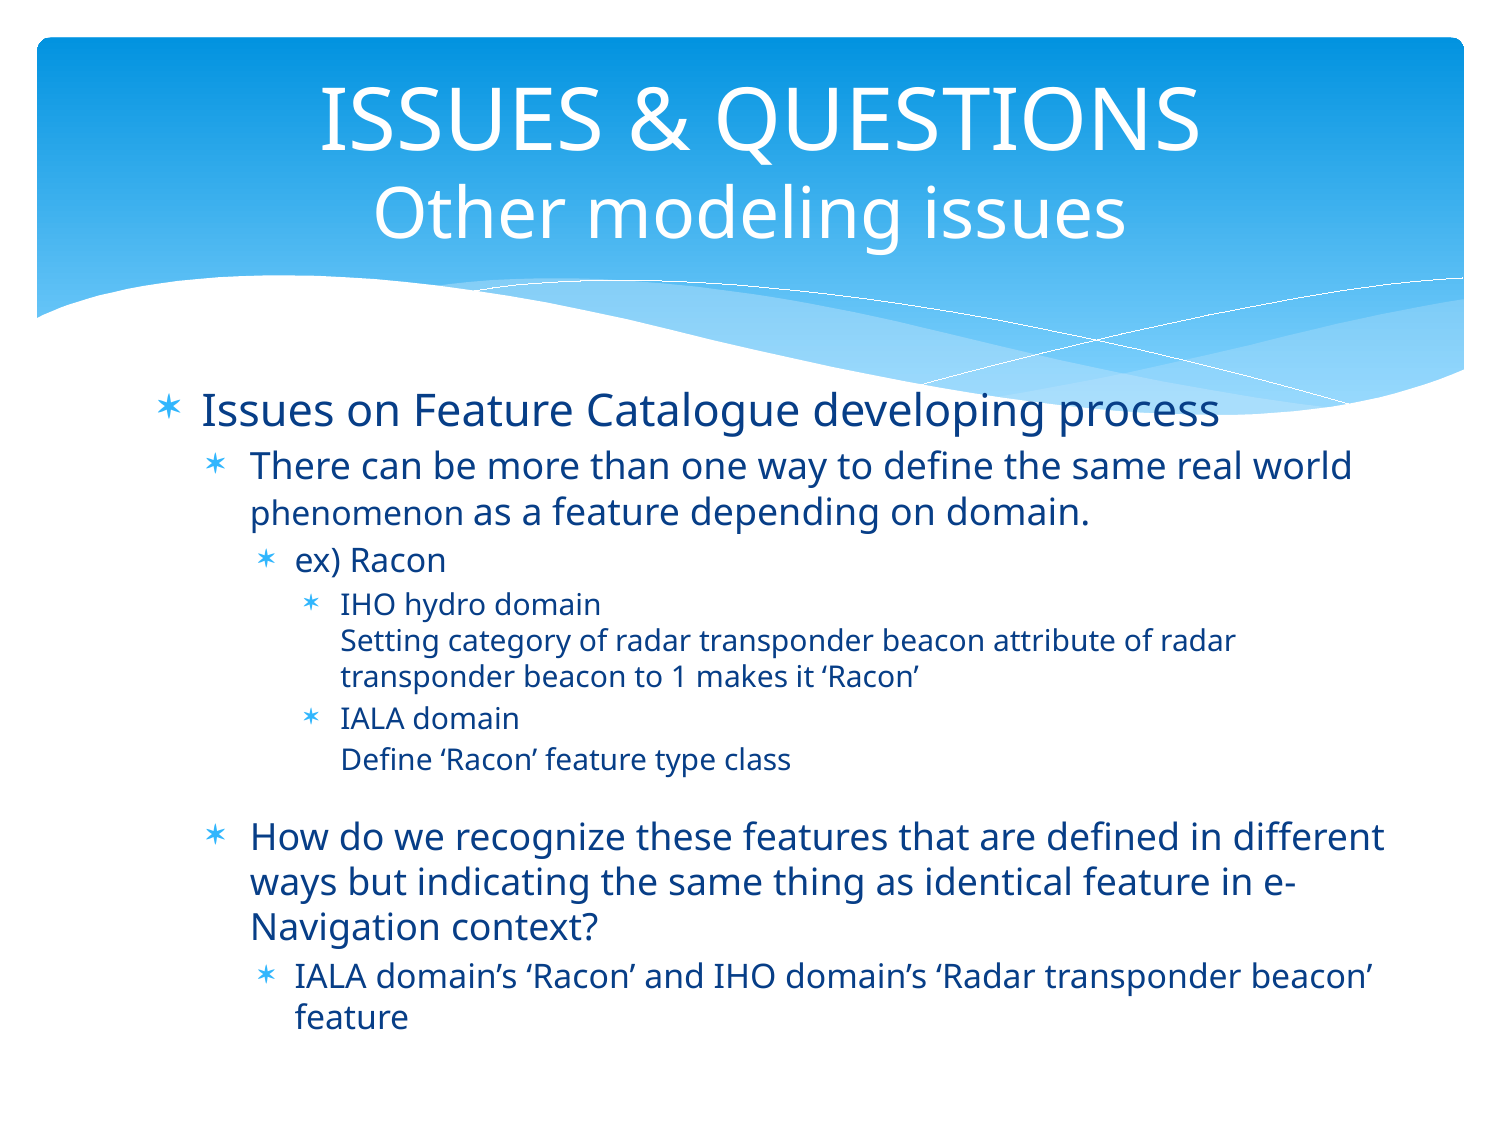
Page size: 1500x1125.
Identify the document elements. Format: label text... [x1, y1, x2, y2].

title ISSUES & QUESTIONS Other modeling issues [75, 55, 1425, 261]
list Issues on Feature Catalogue developing process There can be more than one way to define the same real world phenomenon as a feature depending on domain. ex) Racon IHO hydro domain Setting category of radar transponder beacon attribute of radar transponder beacon to 1 makes it ‘Racon’ IALA domain Define ‘Racon’ feature type class How do we recognize these features that are defined in different ways but indicating the same thing as identical feature in e-Navigation context? IALA domain’s ‘Racon’ and IHO domain’s ‘Radar transponder beacon’ feature [143, 373, 1424, 1047]
